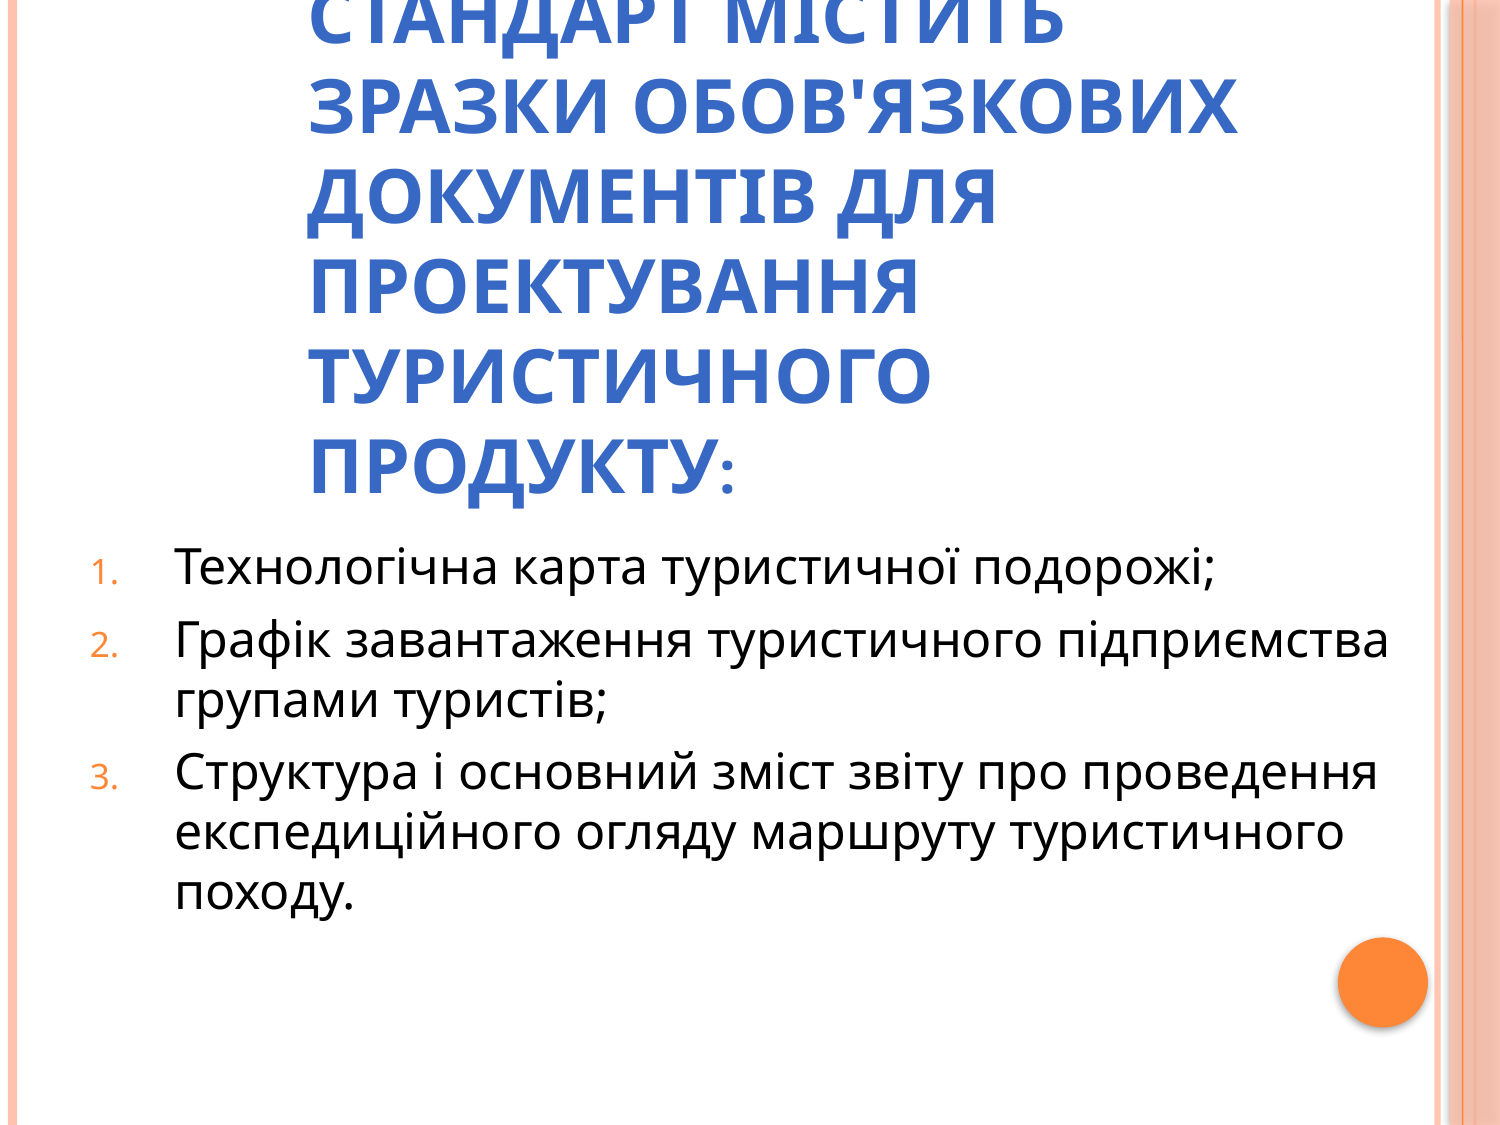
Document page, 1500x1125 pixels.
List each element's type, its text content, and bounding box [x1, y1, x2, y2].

title Міждержавний стандарт містить зразки обов'язкових документів для проектування туристичного продукту: [292, 117, 1348, 516]
list Технологічна карта туристичної подорожі; Графік завантаження туристичного підприємства групами туристів; Структура і основний зміст звіту про проведення експедиційного огляду маршруту туристичного походу. [75, 527, 1425, 1079]
